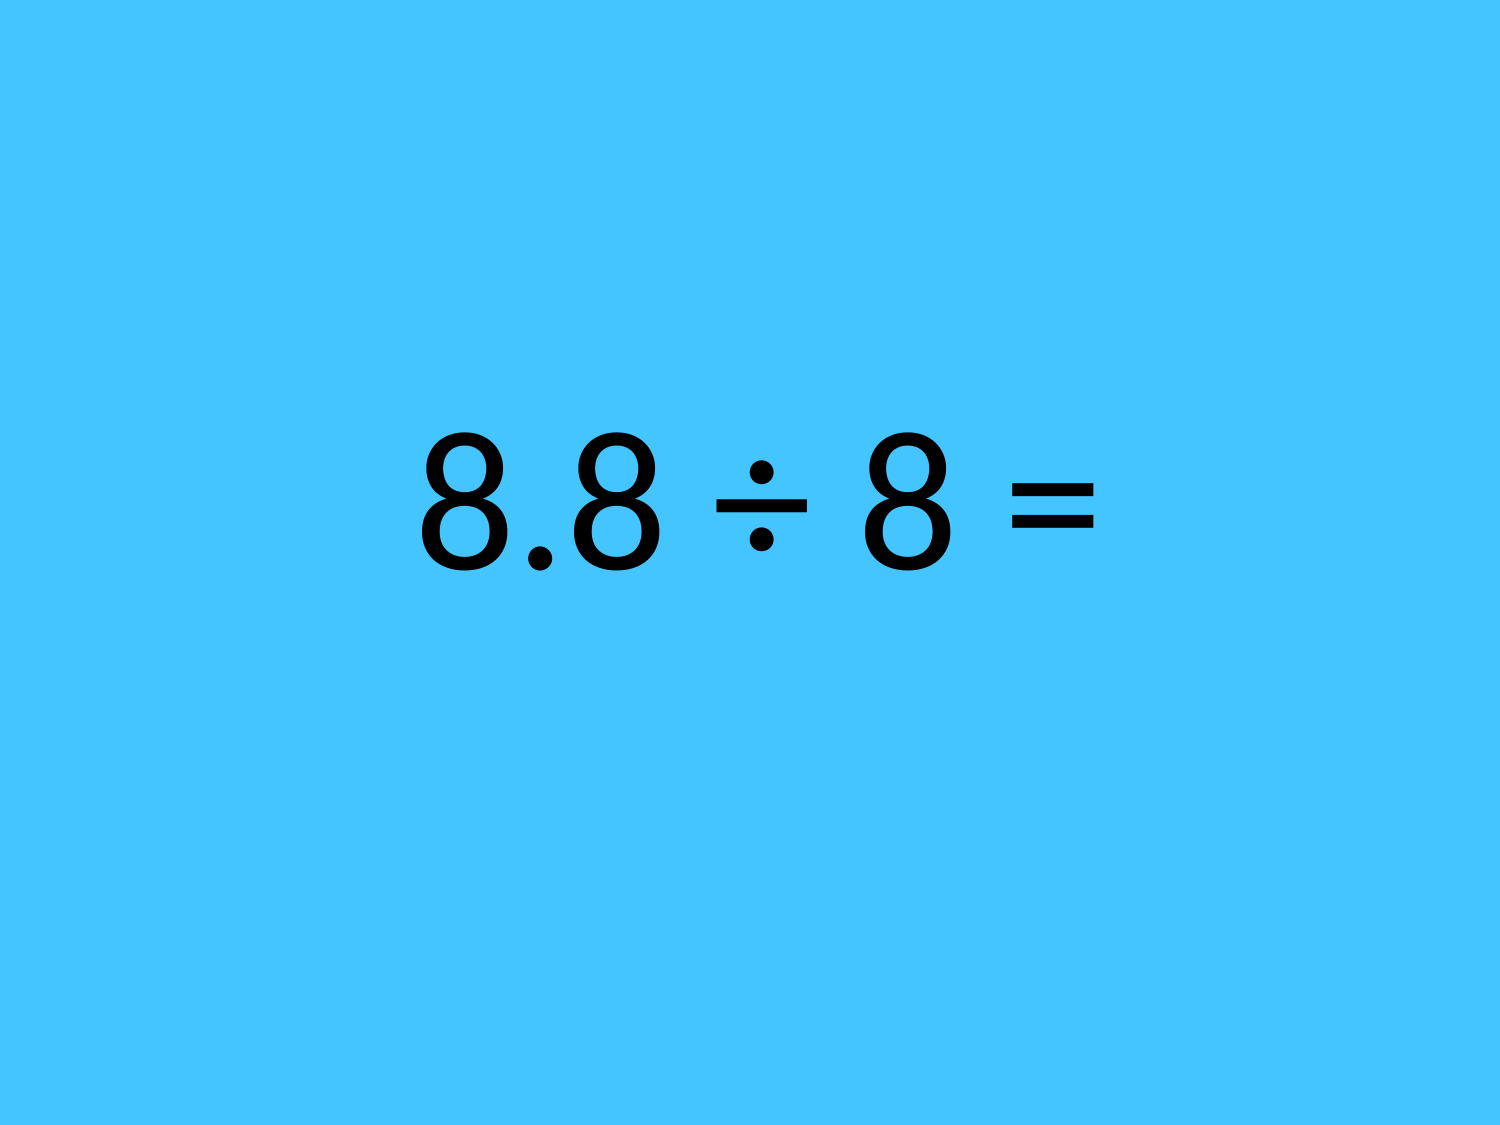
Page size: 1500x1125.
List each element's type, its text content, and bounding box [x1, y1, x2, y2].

text_box 8.8 ÷ 8 = [399, 362, 1138, 618]
